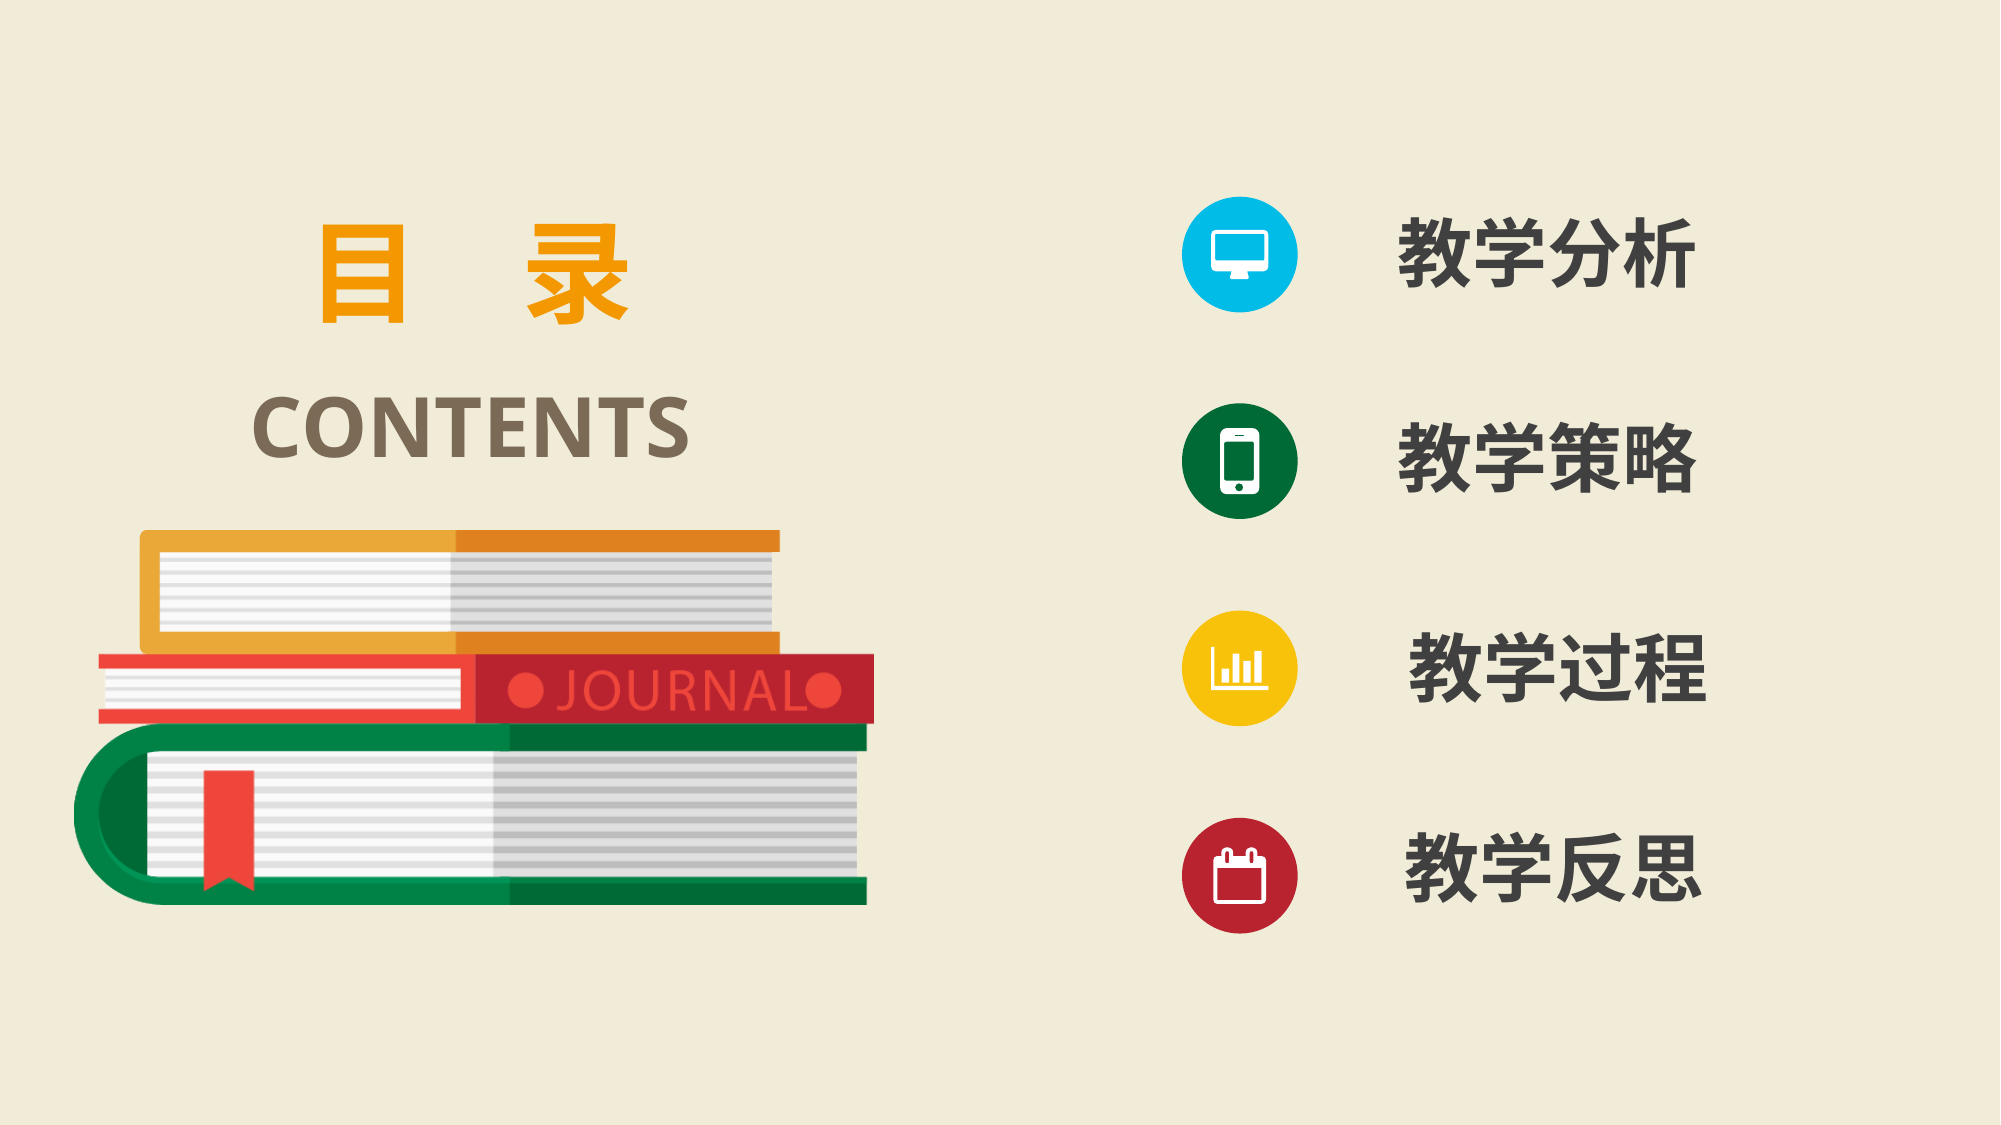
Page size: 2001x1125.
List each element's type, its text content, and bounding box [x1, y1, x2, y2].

text_box [1220, 428, 1260, 495]
text_box 教学过程 [1278, 614, 1840, 719]
picture [74, 530, 874, 906]
text_box [1180, 402, 1299, 521]
text_box 教学反思 [1287, 813, 1823, 919]
text_box [1211, 646, 1269, 691]
text_box 教学策略 [1264, 404, 1831, 509]
text_box [1211, 229, 1269, 280]
text_box 目 录 [292, 114, 650, 345]
text_box [1180, 195, 1299, 314]
text_box 教学分析 [1313, 199, 1782, 305]
text_box CONTENTS [160, 367, 781, 482]
text_box [1180, 609, 1299, 728]
text_box [1213, 847, 1267, 904]
text_box [1180, 816, 1299, 935]
